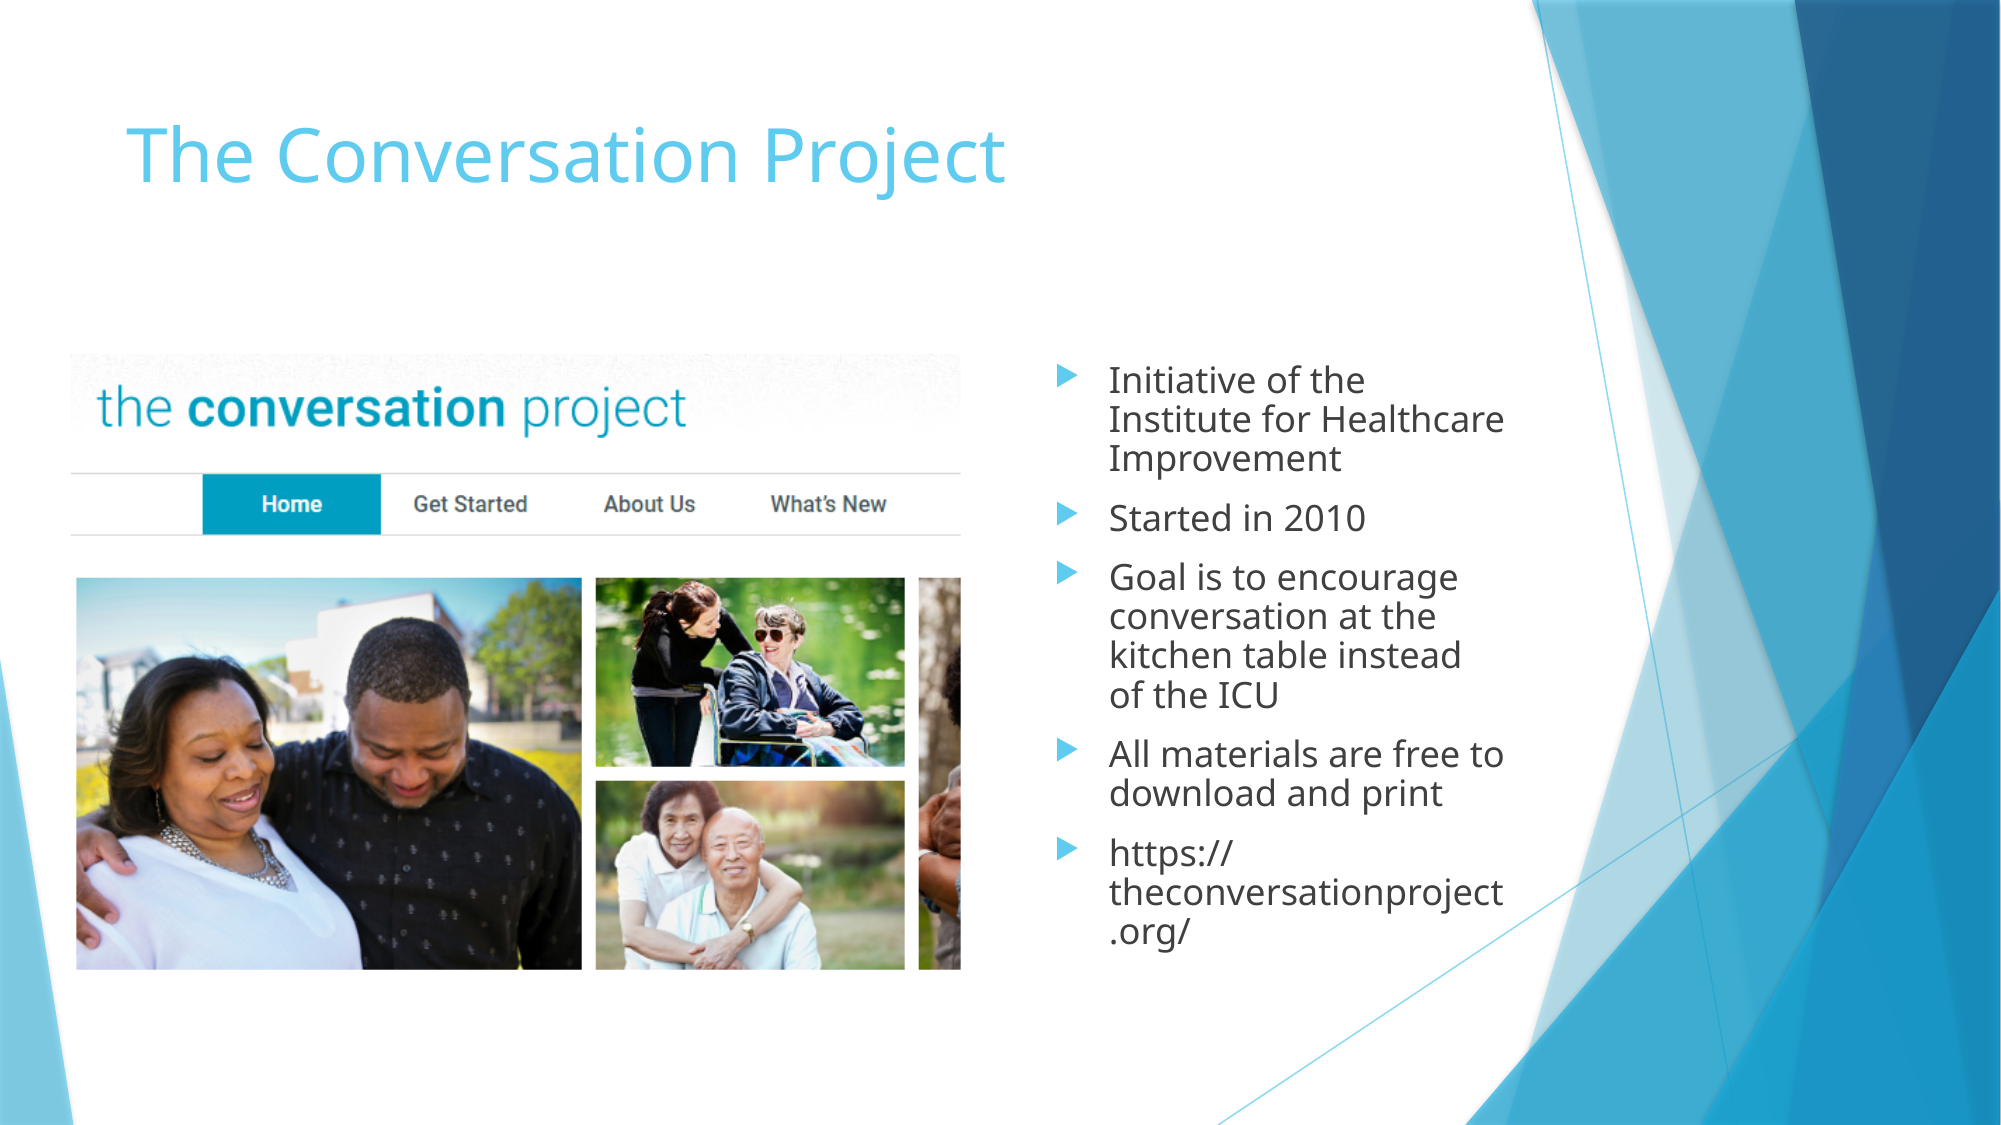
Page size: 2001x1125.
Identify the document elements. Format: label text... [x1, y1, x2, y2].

picture [70, 353, 962, 992]
list Initiative of the Institute for Healthcare Improvement Started in 2010 Goal is to encourage conversation at the kitchen table instead of the ICU All materials are free to download and print https://theconversationproject.org/ [1039, 354, 1521, 992]
title The Conversation Project [111, 99, 1522, 317]
